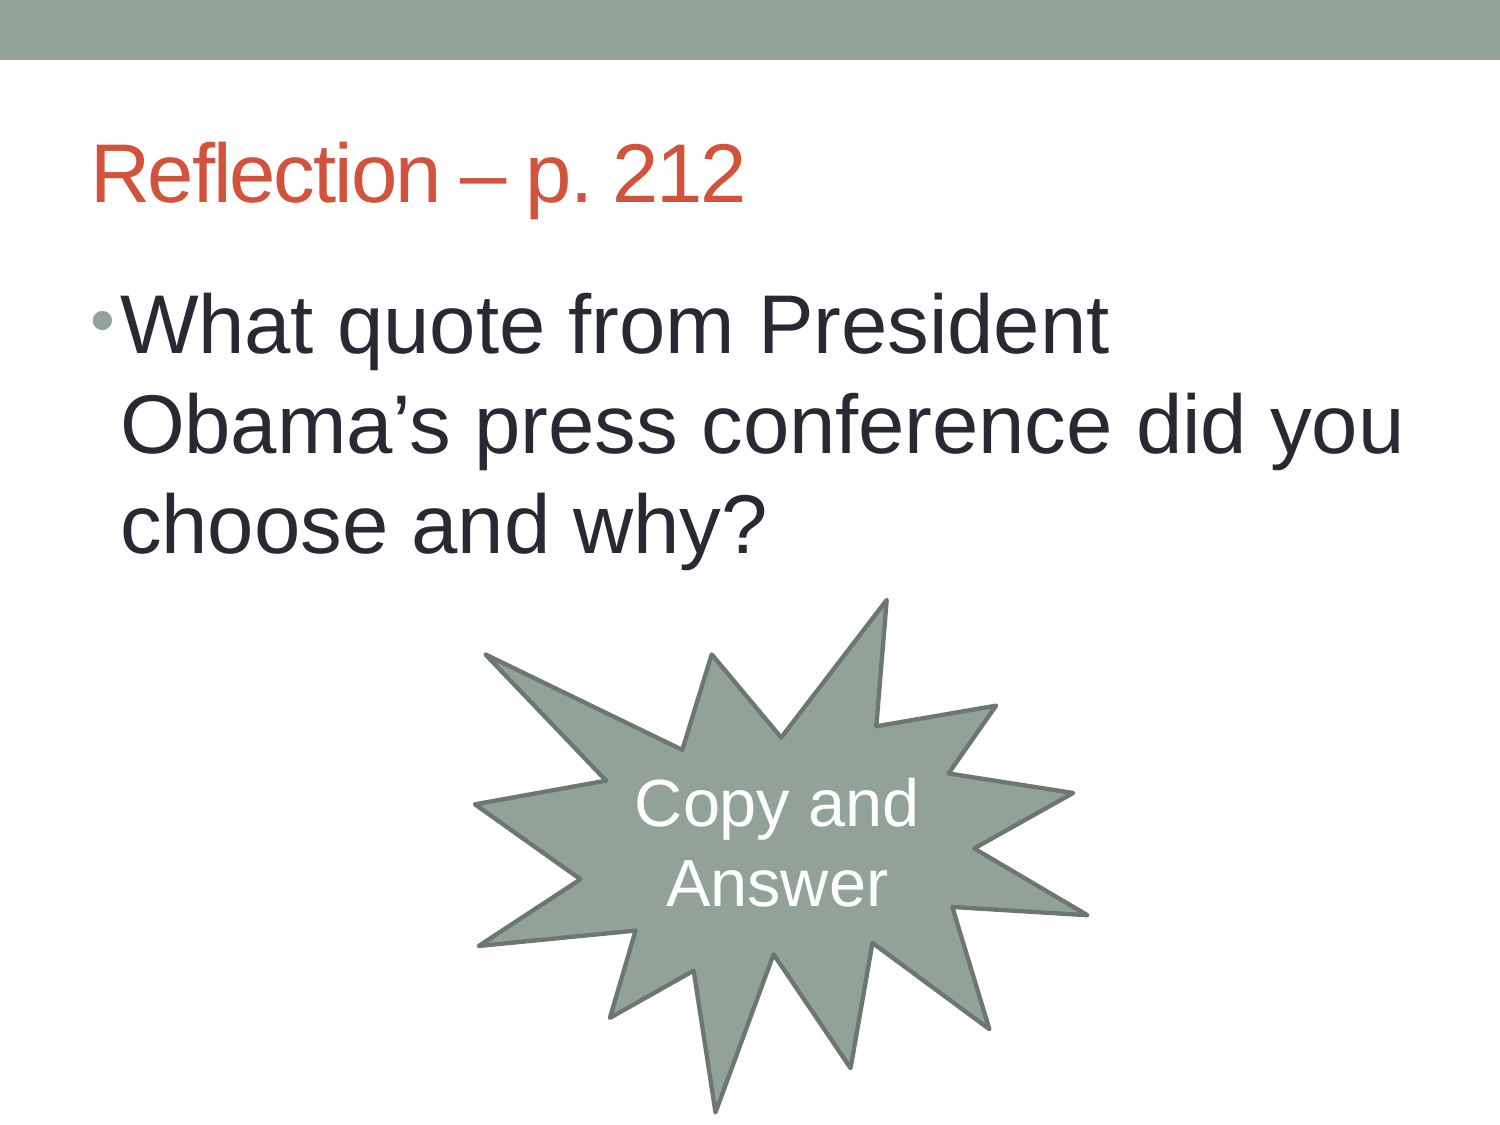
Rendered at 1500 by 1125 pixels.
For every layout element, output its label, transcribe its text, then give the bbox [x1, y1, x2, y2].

list What quote from President Obama’s press conference did you choose and why? [75, 262, 1425, 1063]
text_box Copy and Answer [472, 597, 1090, 1115]
title Reflection – p. 212 [75, 87, 1425, 250]
